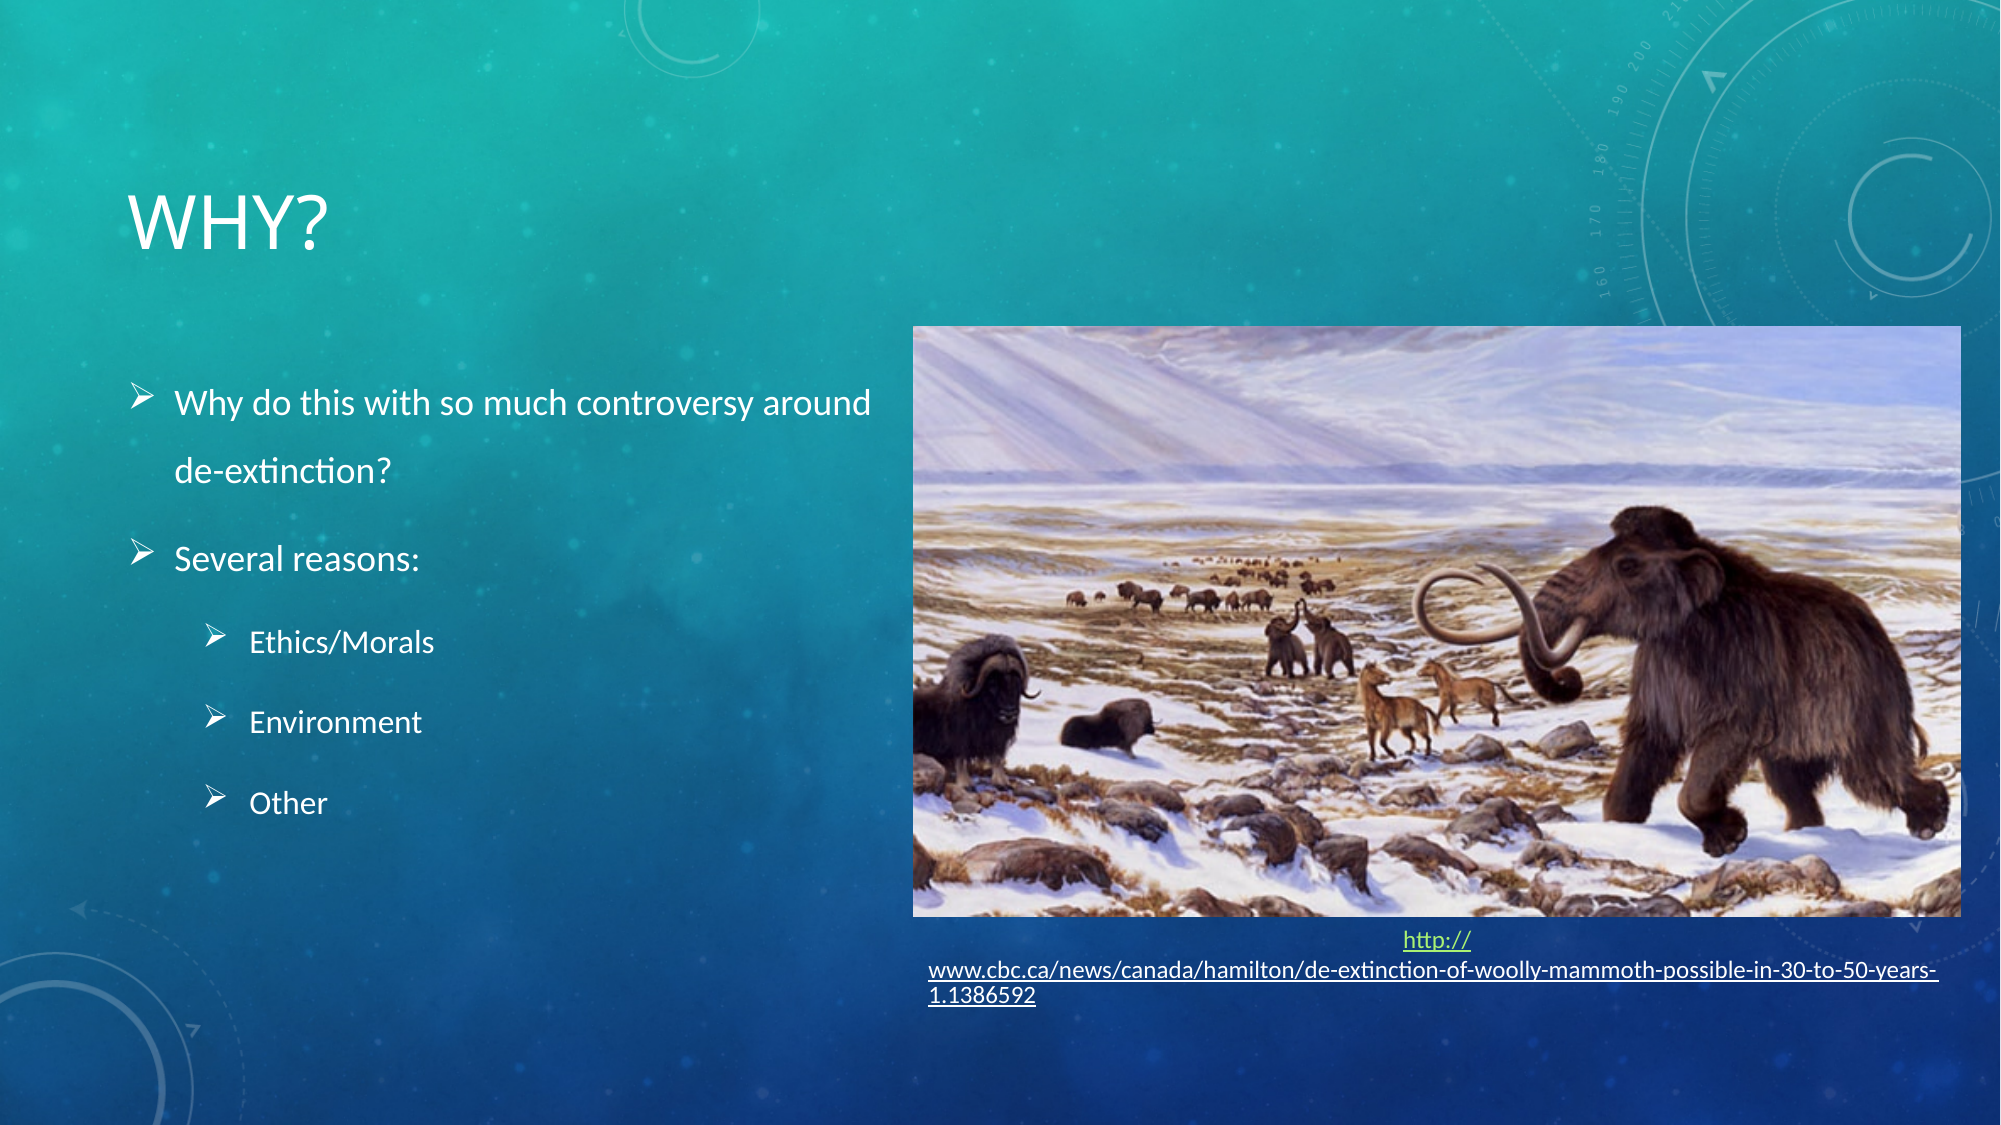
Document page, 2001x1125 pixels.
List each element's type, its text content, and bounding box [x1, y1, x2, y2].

title Why? [112, 99, 1775, 326]
picture [0, 0, 2001, 1125]
list Why do this with so much controversy around de-extinction? Several reasons: Ethics/Morals Environment Other [112, 292, 914, 950]
text_box http://www.cbc.ca/news/canada/hamilton/de-extinction-of-woolly-mammoth-possible-in-30-to-50-years-1.1386592 [913, 927, 1961, 1022]
